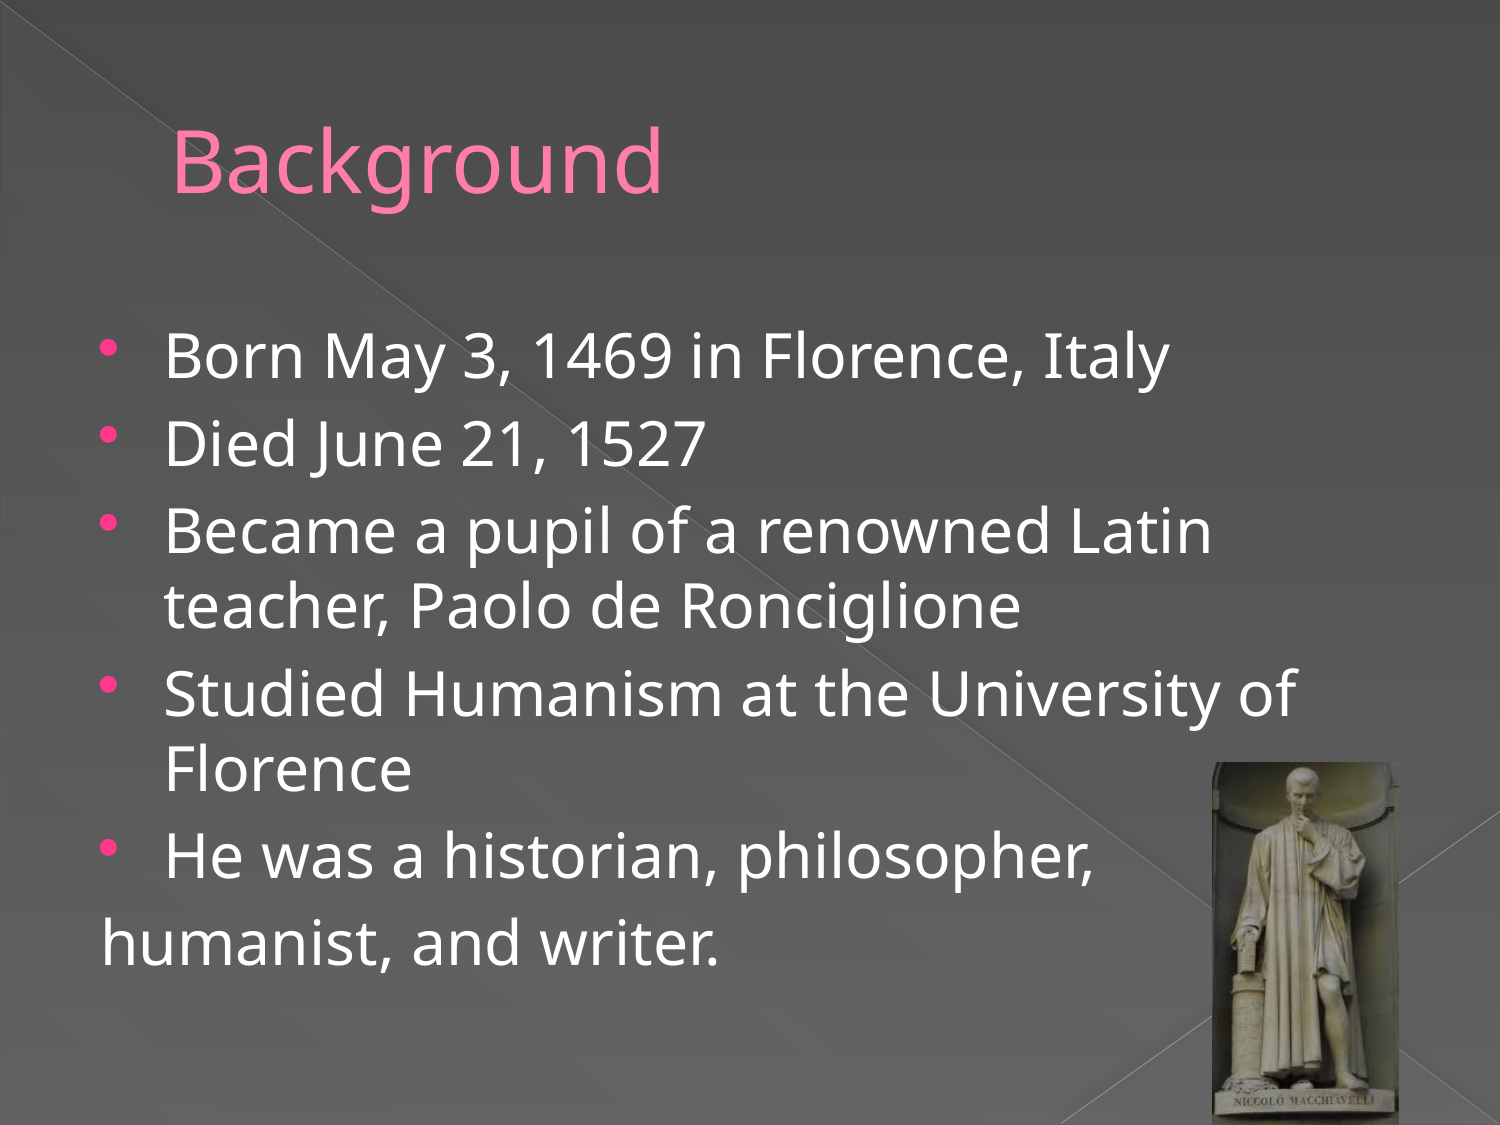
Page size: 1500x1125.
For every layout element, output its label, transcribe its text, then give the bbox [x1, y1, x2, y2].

title Background [75, 43, 1425, 274]
list Born May 3, 1469 in Florence, Italy Died June 21, 1527 Became a pupil of a renowned Latin teacher, Paolo de Ronciglione Studied Humanism at the University of Florence He was a historian, philosopher, humanist, and writer. [75, 308, 1425, 1059]
picture [1212, 762, 1400, 1125]
